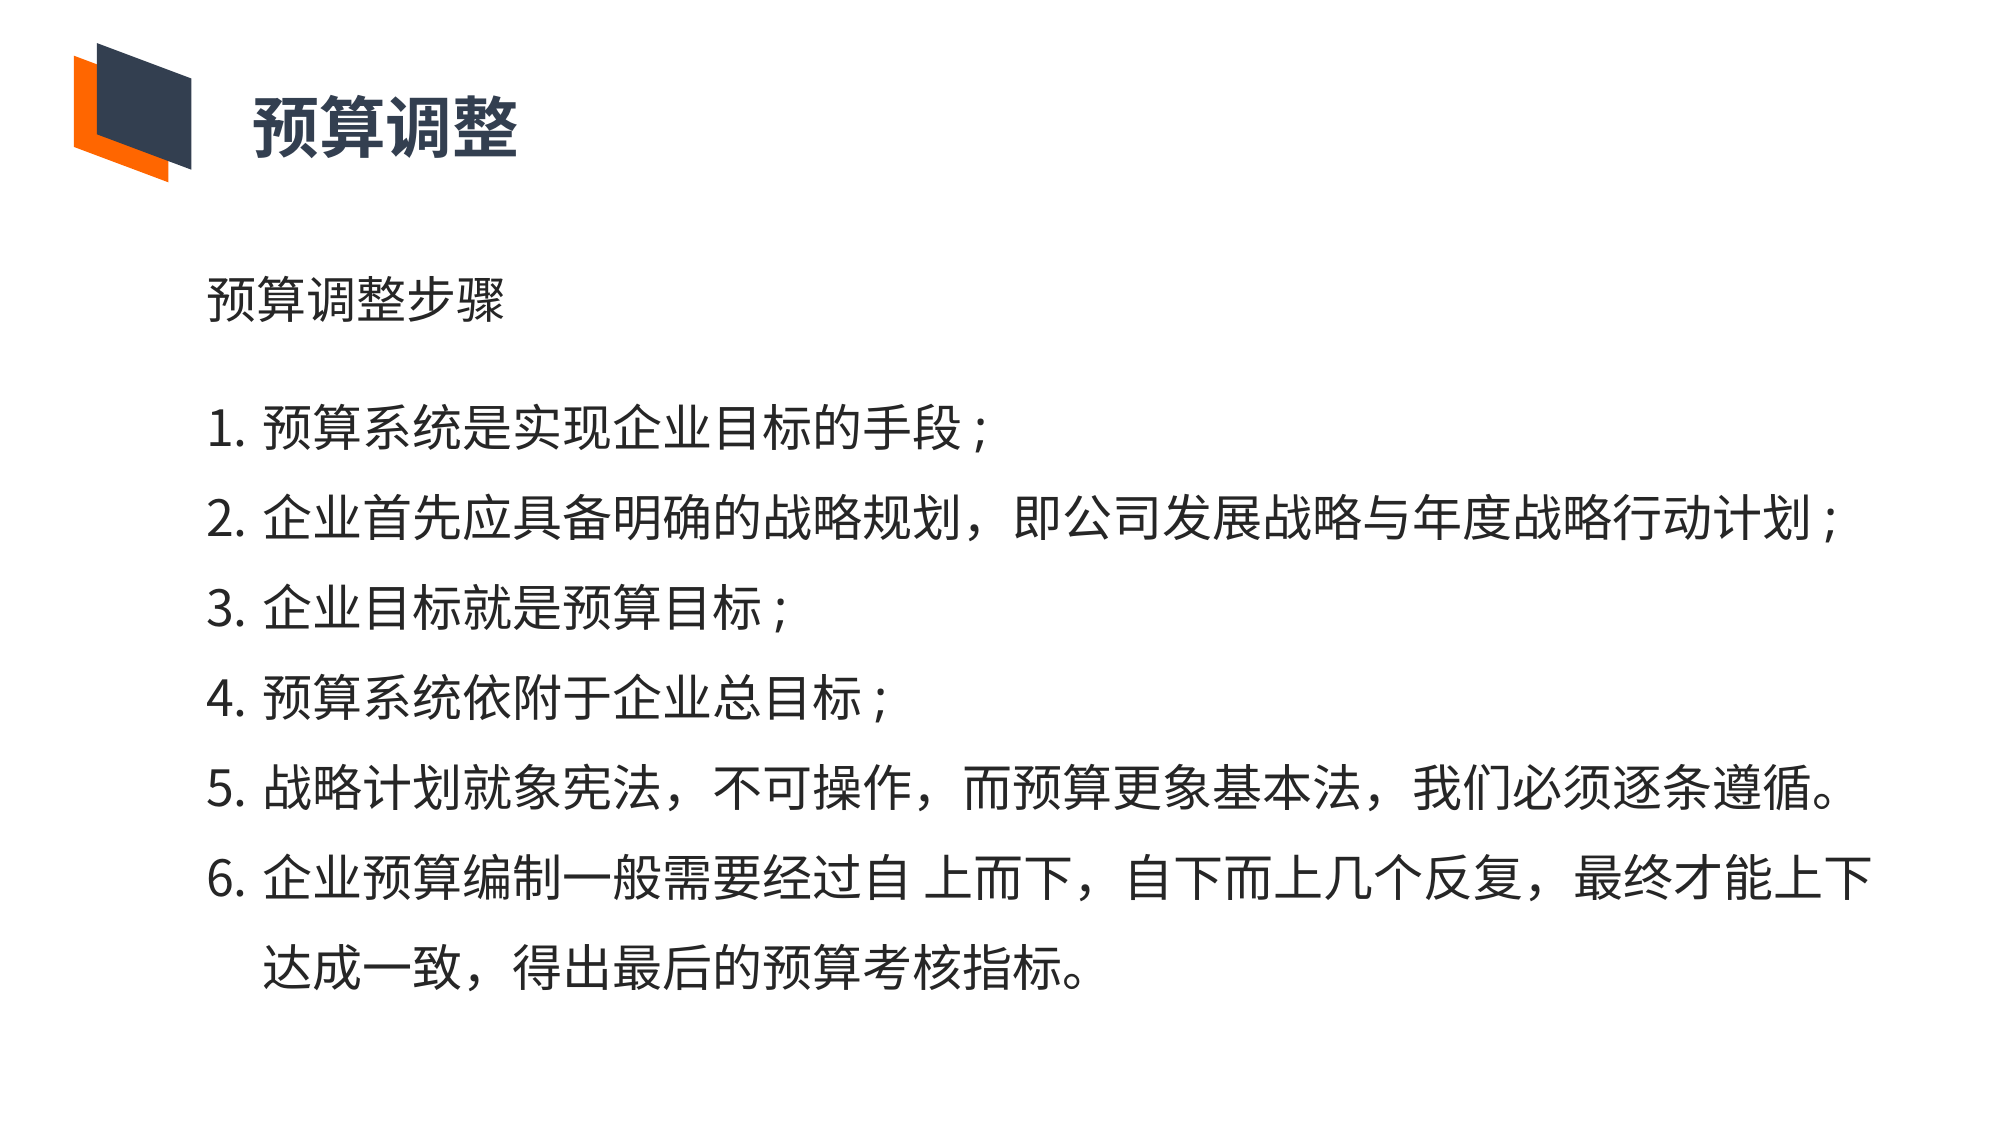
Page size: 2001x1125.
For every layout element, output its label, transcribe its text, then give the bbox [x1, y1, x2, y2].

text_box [73, 42, 192, 183]
text_box 预算系统是实现企业目标的手段; 企业首先应具备明确的战略规划，即公司发展战略与年度战略行动计划; 企业目标就是预算目标; 预算系统依附于企业总目标; 战略计划就象宪法，不可操作，而预算更象基本法，我们必须逐条遵循。 企业预算编制一般需要经过自 上而下，自下而上几个反复，最终才能上下达成一致，得出最后的预算考核指标。 [191, 359, 1934, 1005]
text_box 预算调整 [237, 43, 626, 218]
text_box 预算调整步骤 [191, 261, 571, 337]
